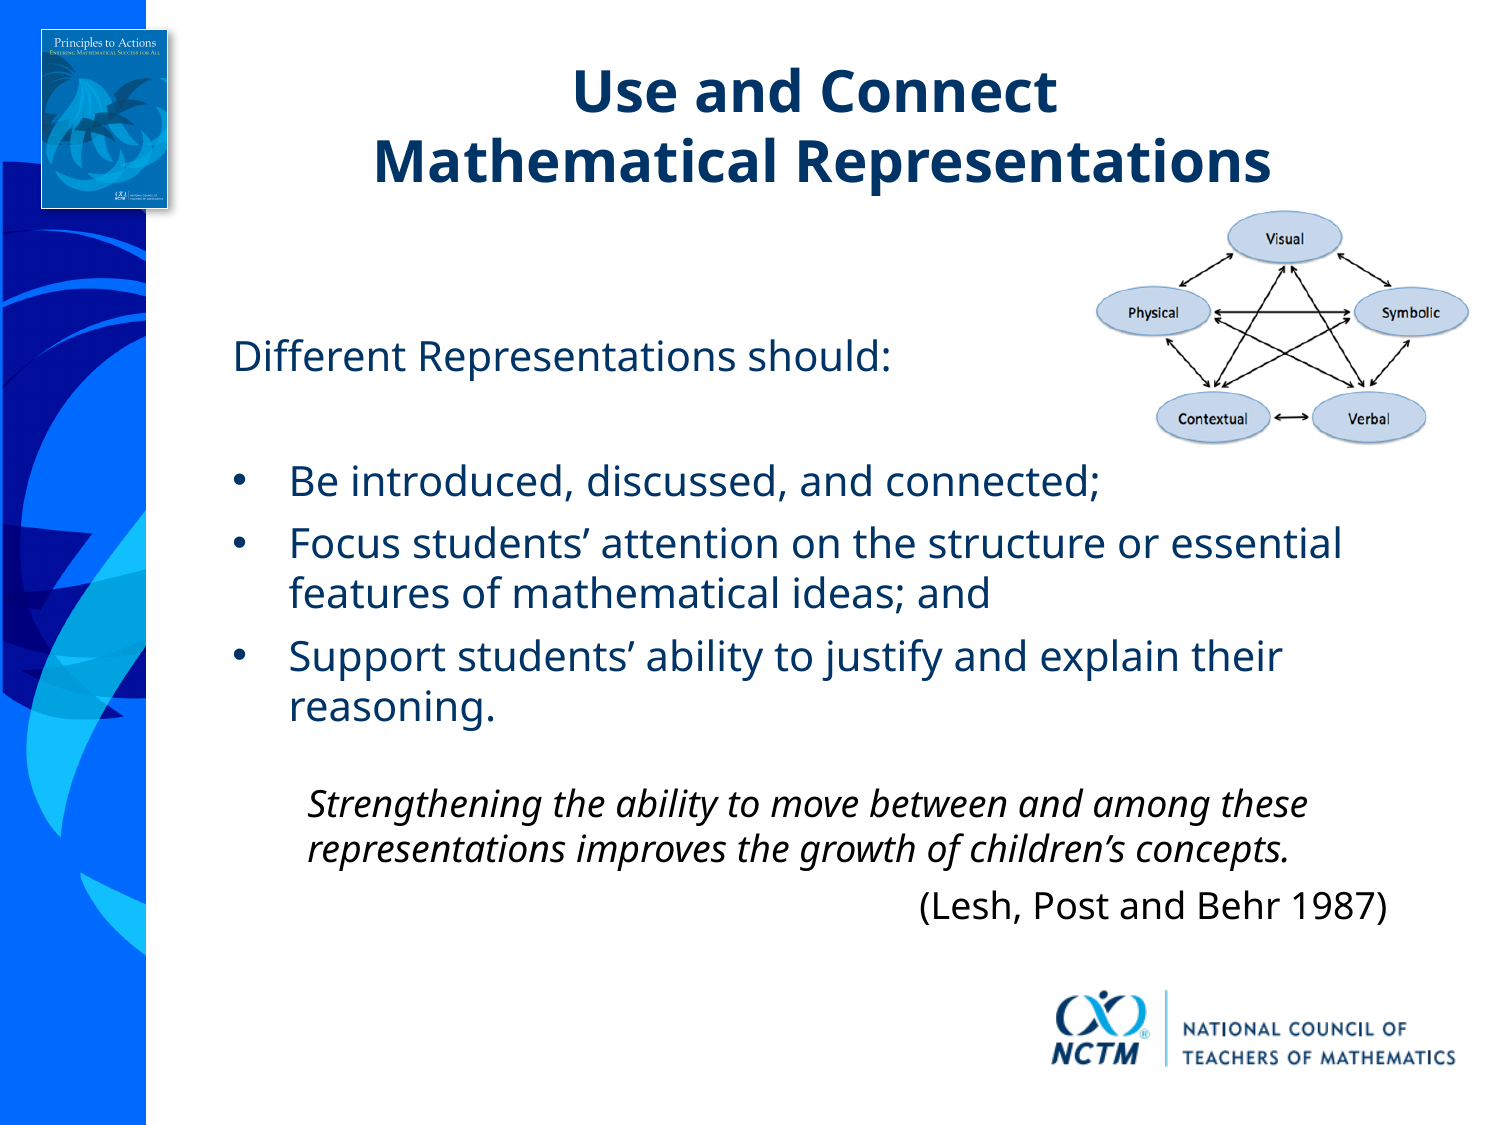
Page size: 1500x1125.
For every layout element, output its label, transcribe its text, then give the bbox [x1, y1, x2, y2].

text_box Different Representations should: Be introduced, discussed, and connected; Focus students’ attention on the structure or essential features of mathematical ideas; and Support students’ ability to justify and explain their reasoning. Strengthening the ability to move between and among these representations improves the growth of children’s concepts. (Lesh, Post and Behr 1987) [217, 259, 1413, 947]
picture [0, 0, 168, 1125]
picture [1034, 969, 1474, 1085]
picture [1085, 207, 1474, 458]
text_box Use and Connect Mathematical Representations [170, 29, 1500, 218]
